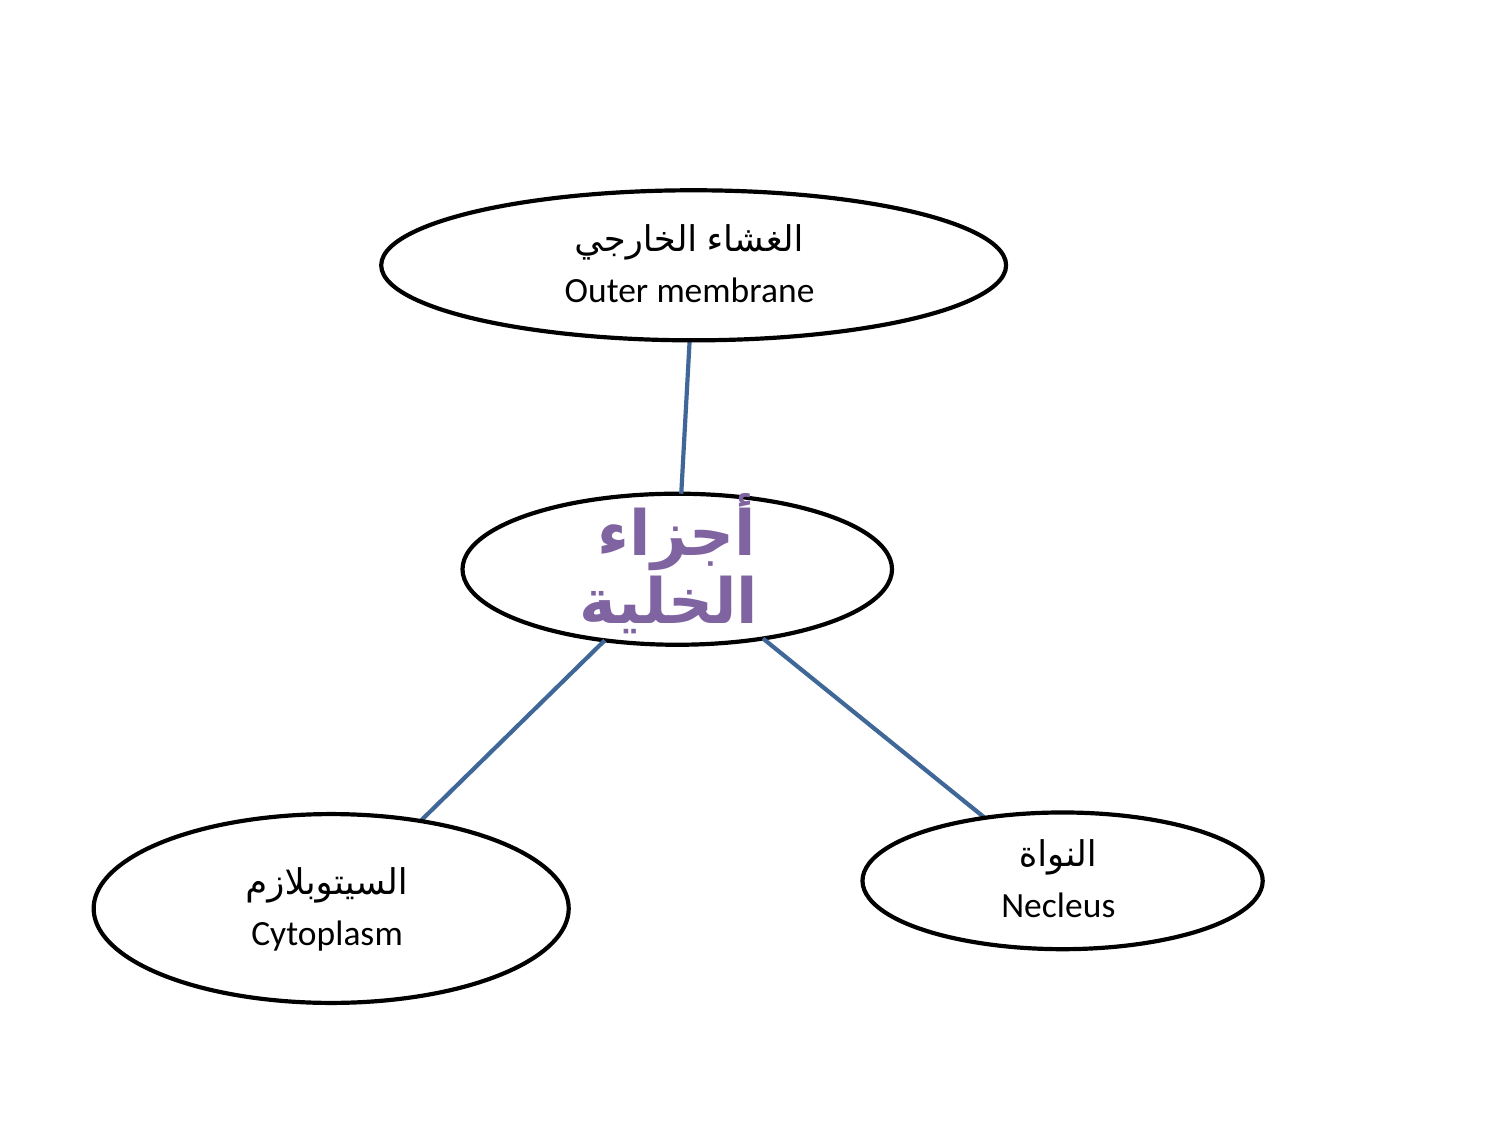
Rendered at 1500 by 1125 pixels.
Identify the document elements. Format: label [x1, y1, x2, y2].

list [0, 35, 1351, 1004]
